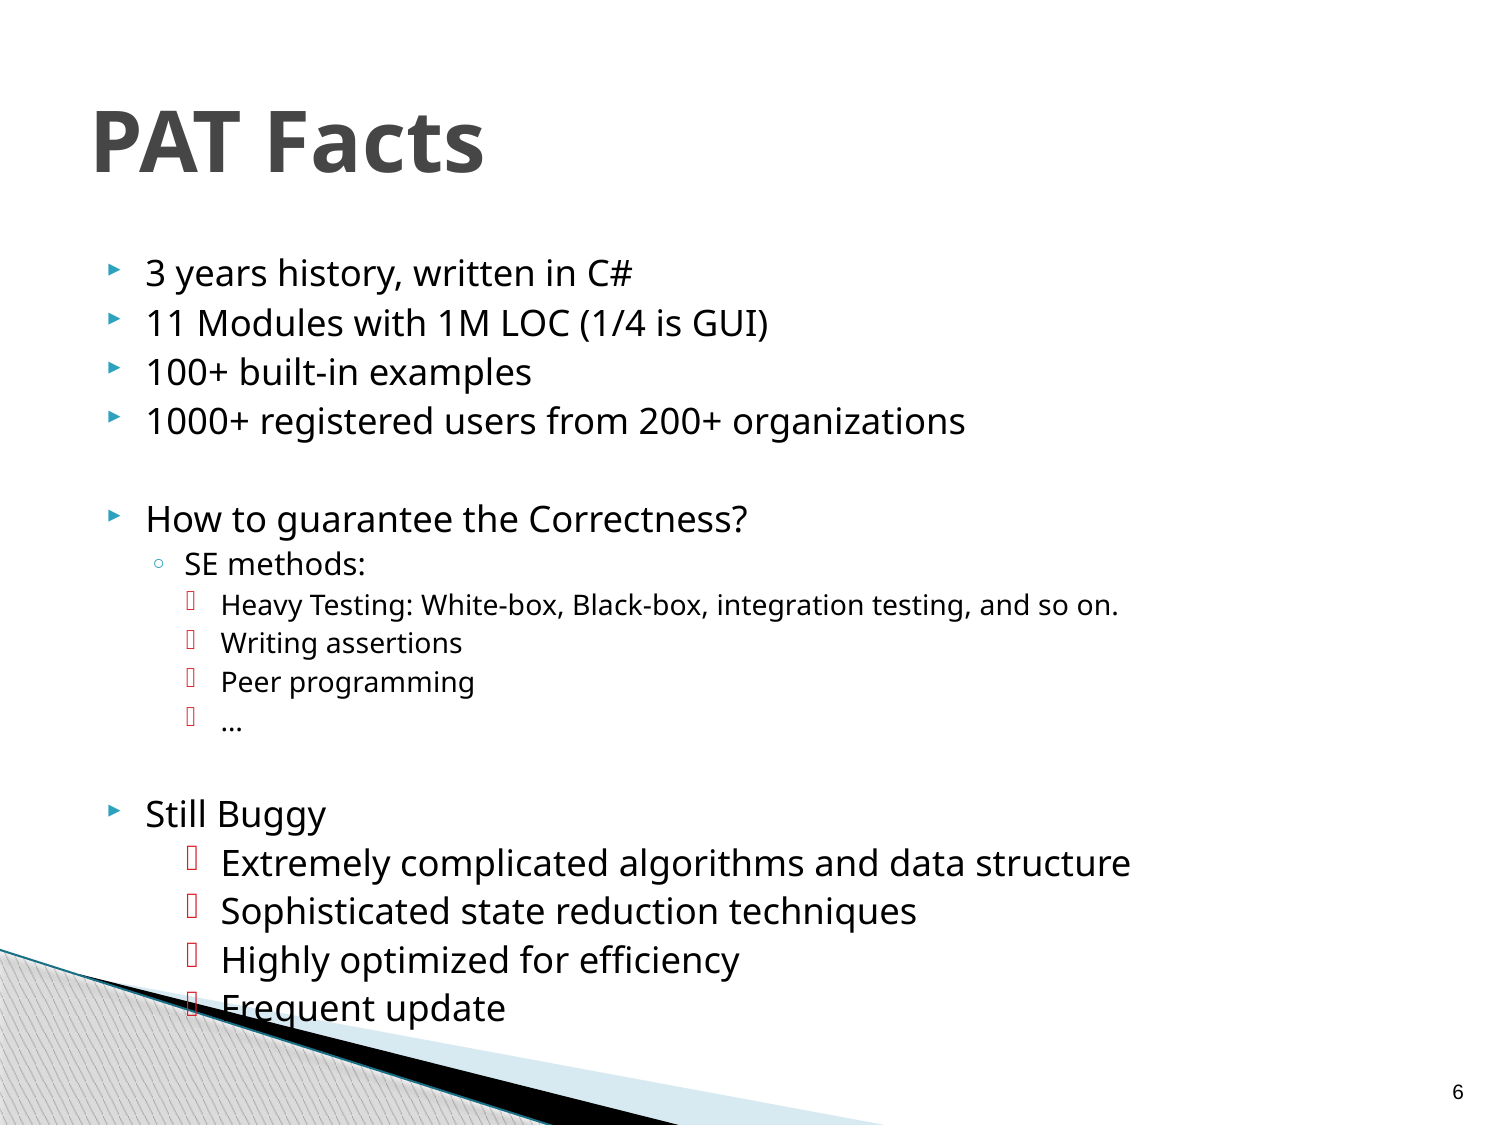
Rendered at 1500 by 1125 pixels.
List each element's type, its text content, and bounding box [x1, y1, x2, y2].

list 3 years history, written in C# 11 Modules with 1M LOC (1/4 is GUI) 100+ built-in examples 1000+ registered users from 200+ organizations How to guarantee the Correctness? SE methods: Heavy Testing: White-box, Black-box, integration testing, and so on. Writing assertions Peer programming … Still Buggy Extremely complicated algorithms and data structure Sophisticated state reduction techniques Highly optimized for efficiency Frequent update [75, 243, 1425, 1038]
slide_number 6 [1418, 1051, 1479, 1112]
title PAT Facts [75, 45, 1425, 233]
